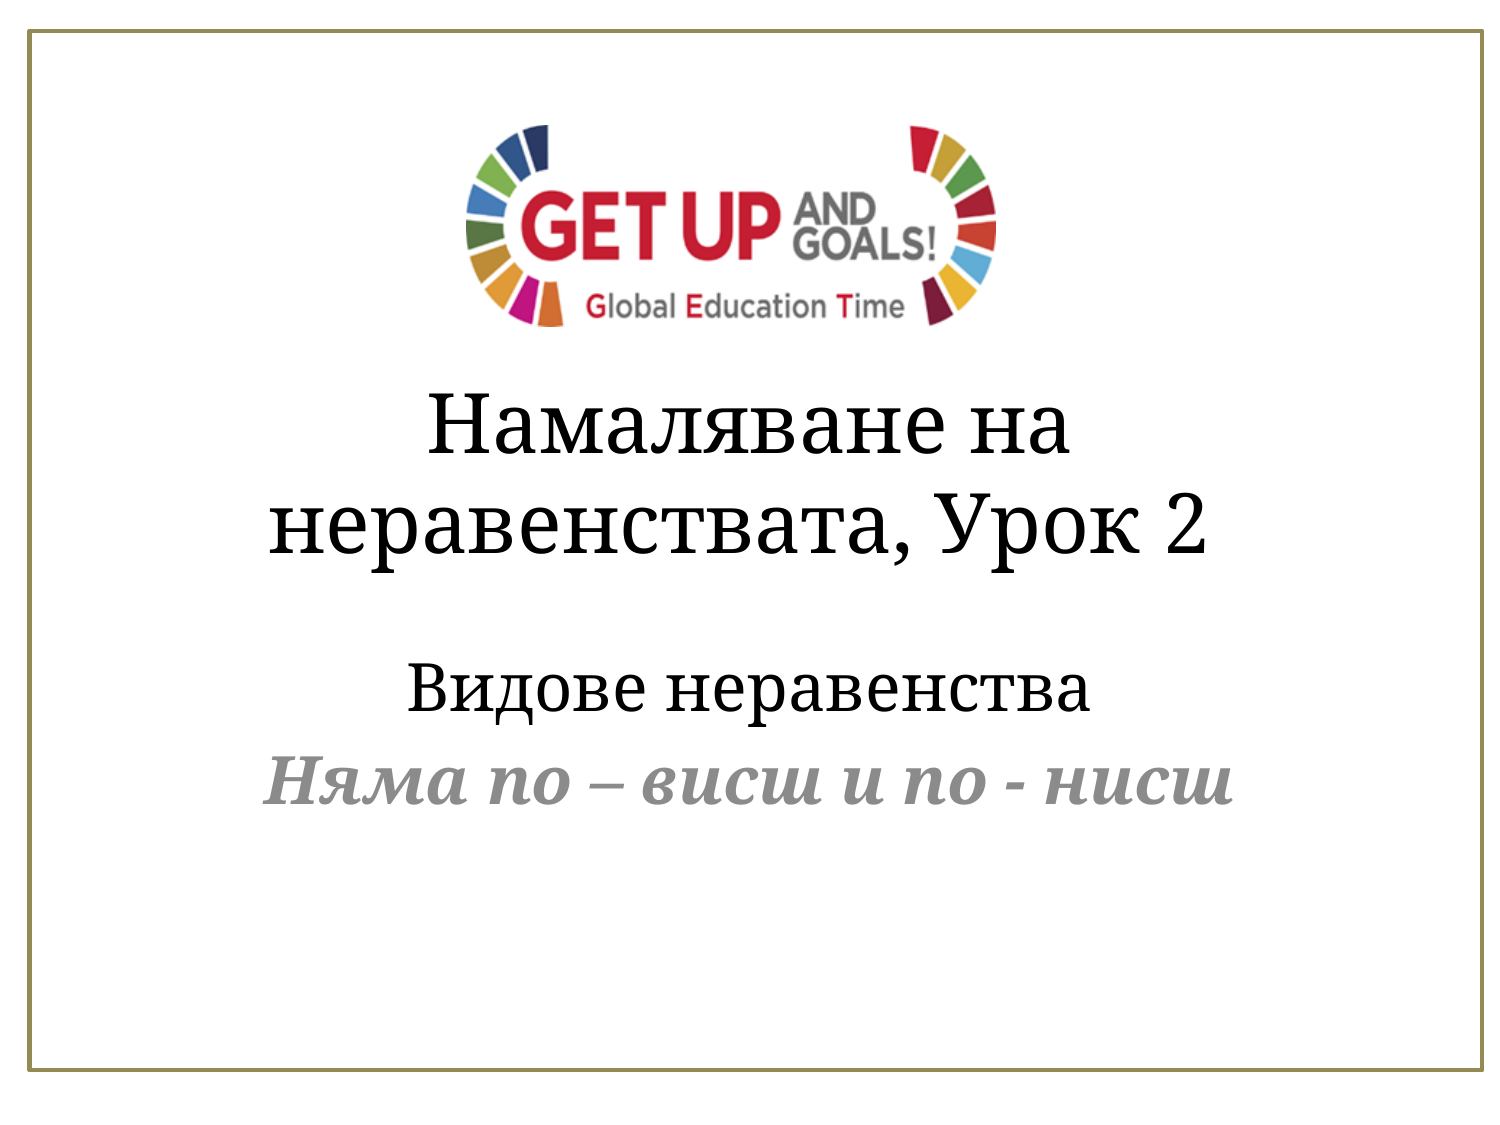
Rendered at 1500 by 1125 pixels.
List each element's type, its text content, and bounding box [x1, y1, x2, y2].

subtitle Видове неравенства Няма по – висш и по - нисш [225, 637, 1275, 925]
title Намаляване на неравенствата, Урок 2 [112, 349, 1388, 591]
picture [466, 125, 996, 327]
text_box [27, 29, 1484, 1072]
